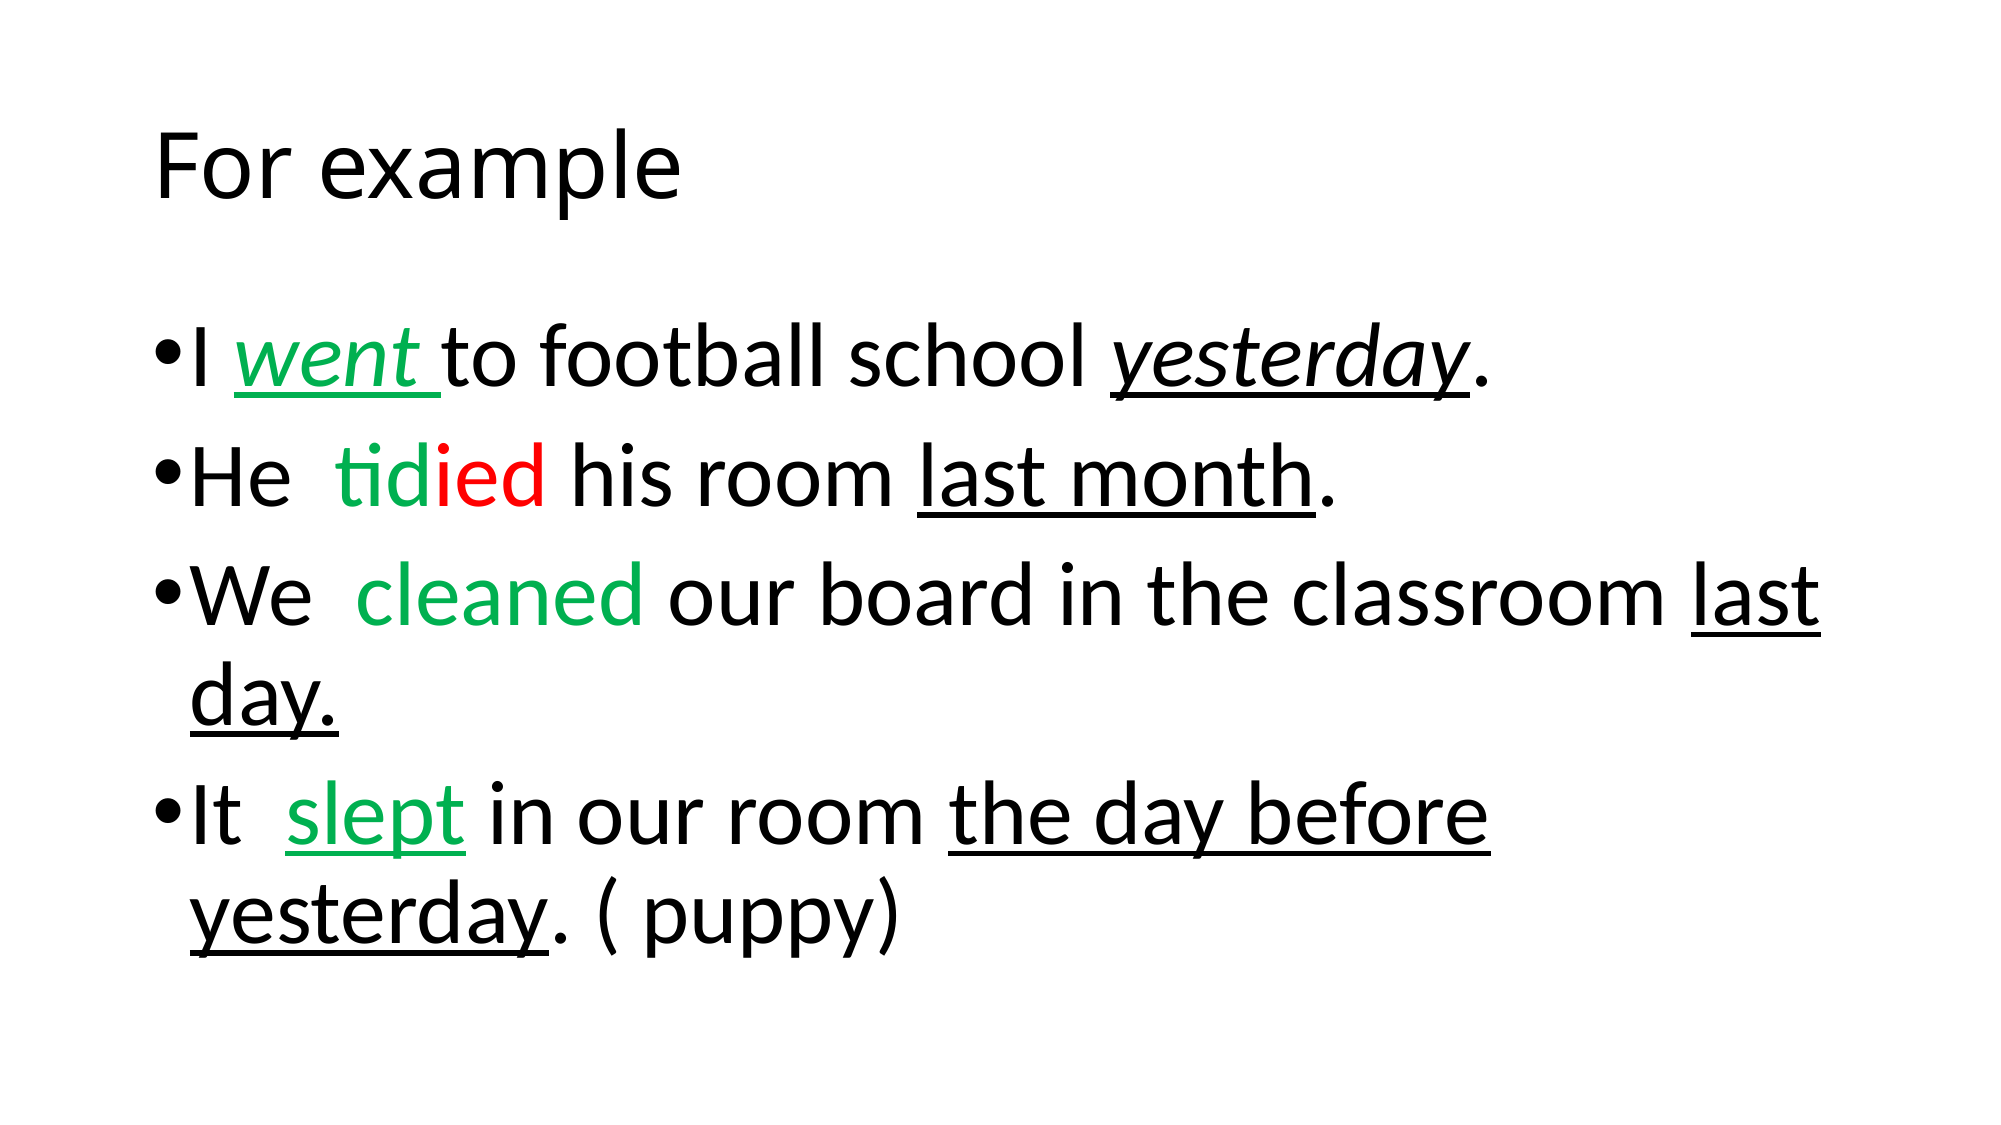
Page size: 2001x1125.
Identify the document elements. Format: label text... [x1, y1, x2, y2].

title For example [137, 59, 1863, 278]
list I went to football school yesterday. He tidied his room last month. We cleaned our board in the classroom last day. It slept in our room the day before yesterday. ( puppy) [137, 299, 1863, 1014]
